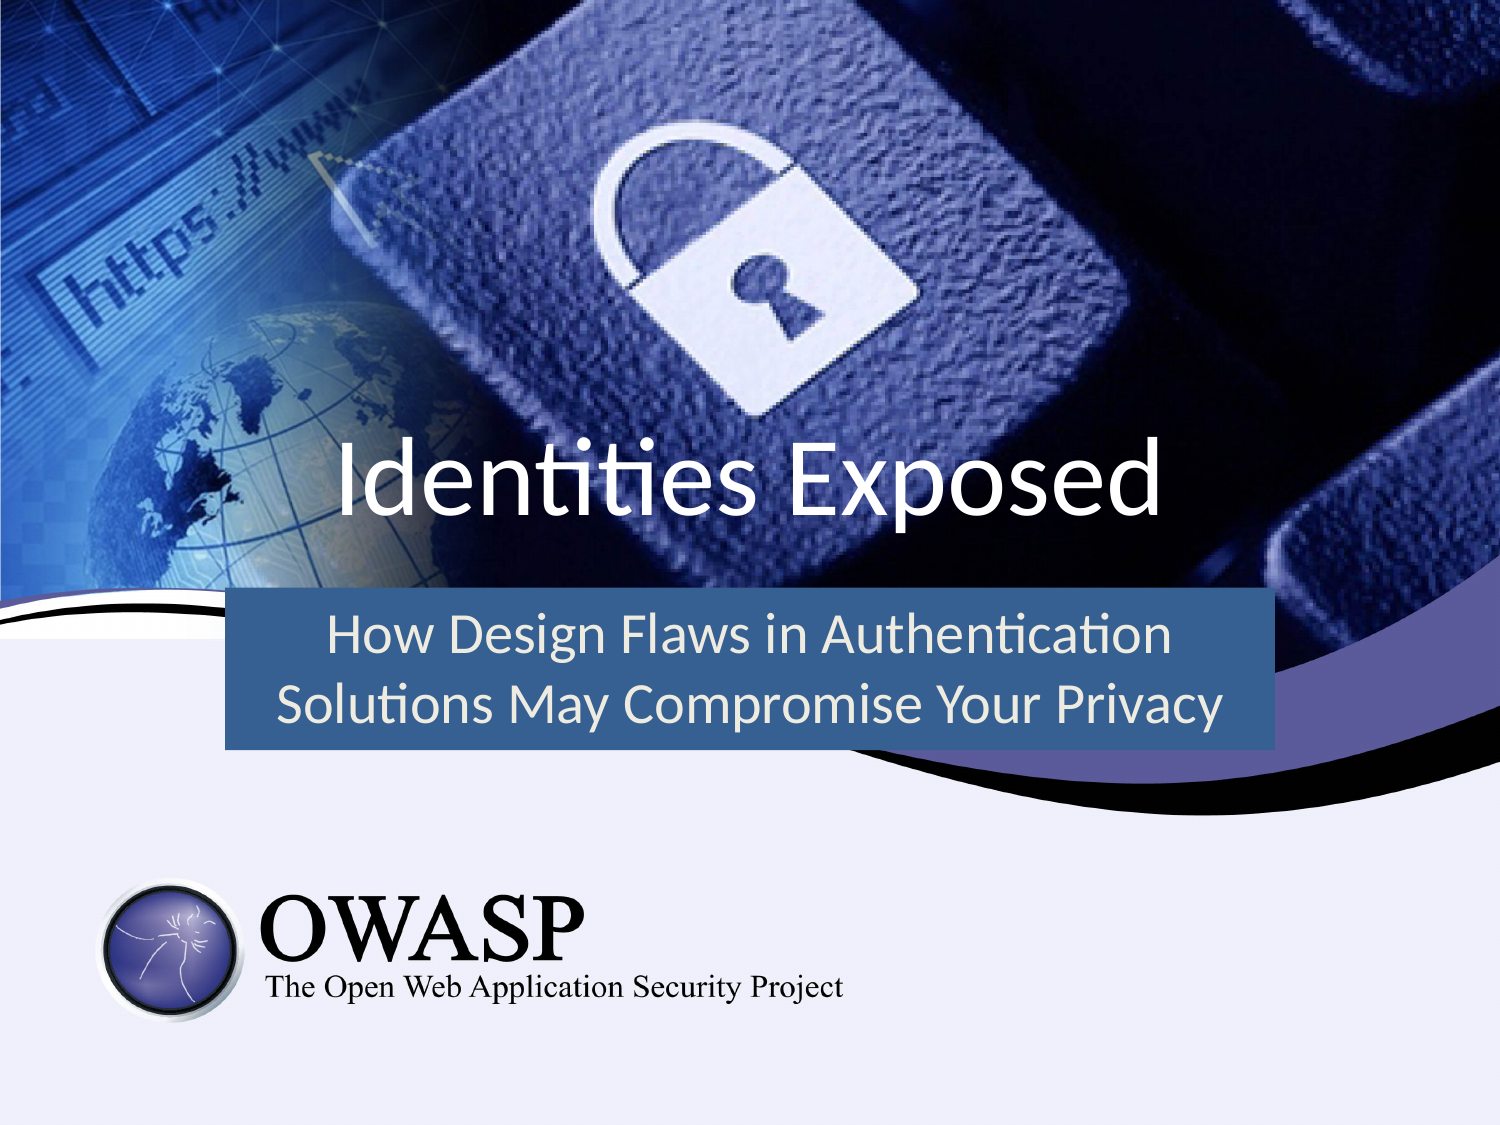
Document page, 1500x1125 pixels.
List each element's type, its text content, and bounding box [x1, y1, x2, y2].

subtitle How Design Flaws in Authentication Solutions May Compromise Your Privacy [225, 587, 1275, 751]
title Identities Exposed [112, 349, 1388, 591]
picture [0, 0, 1500, 1125]
